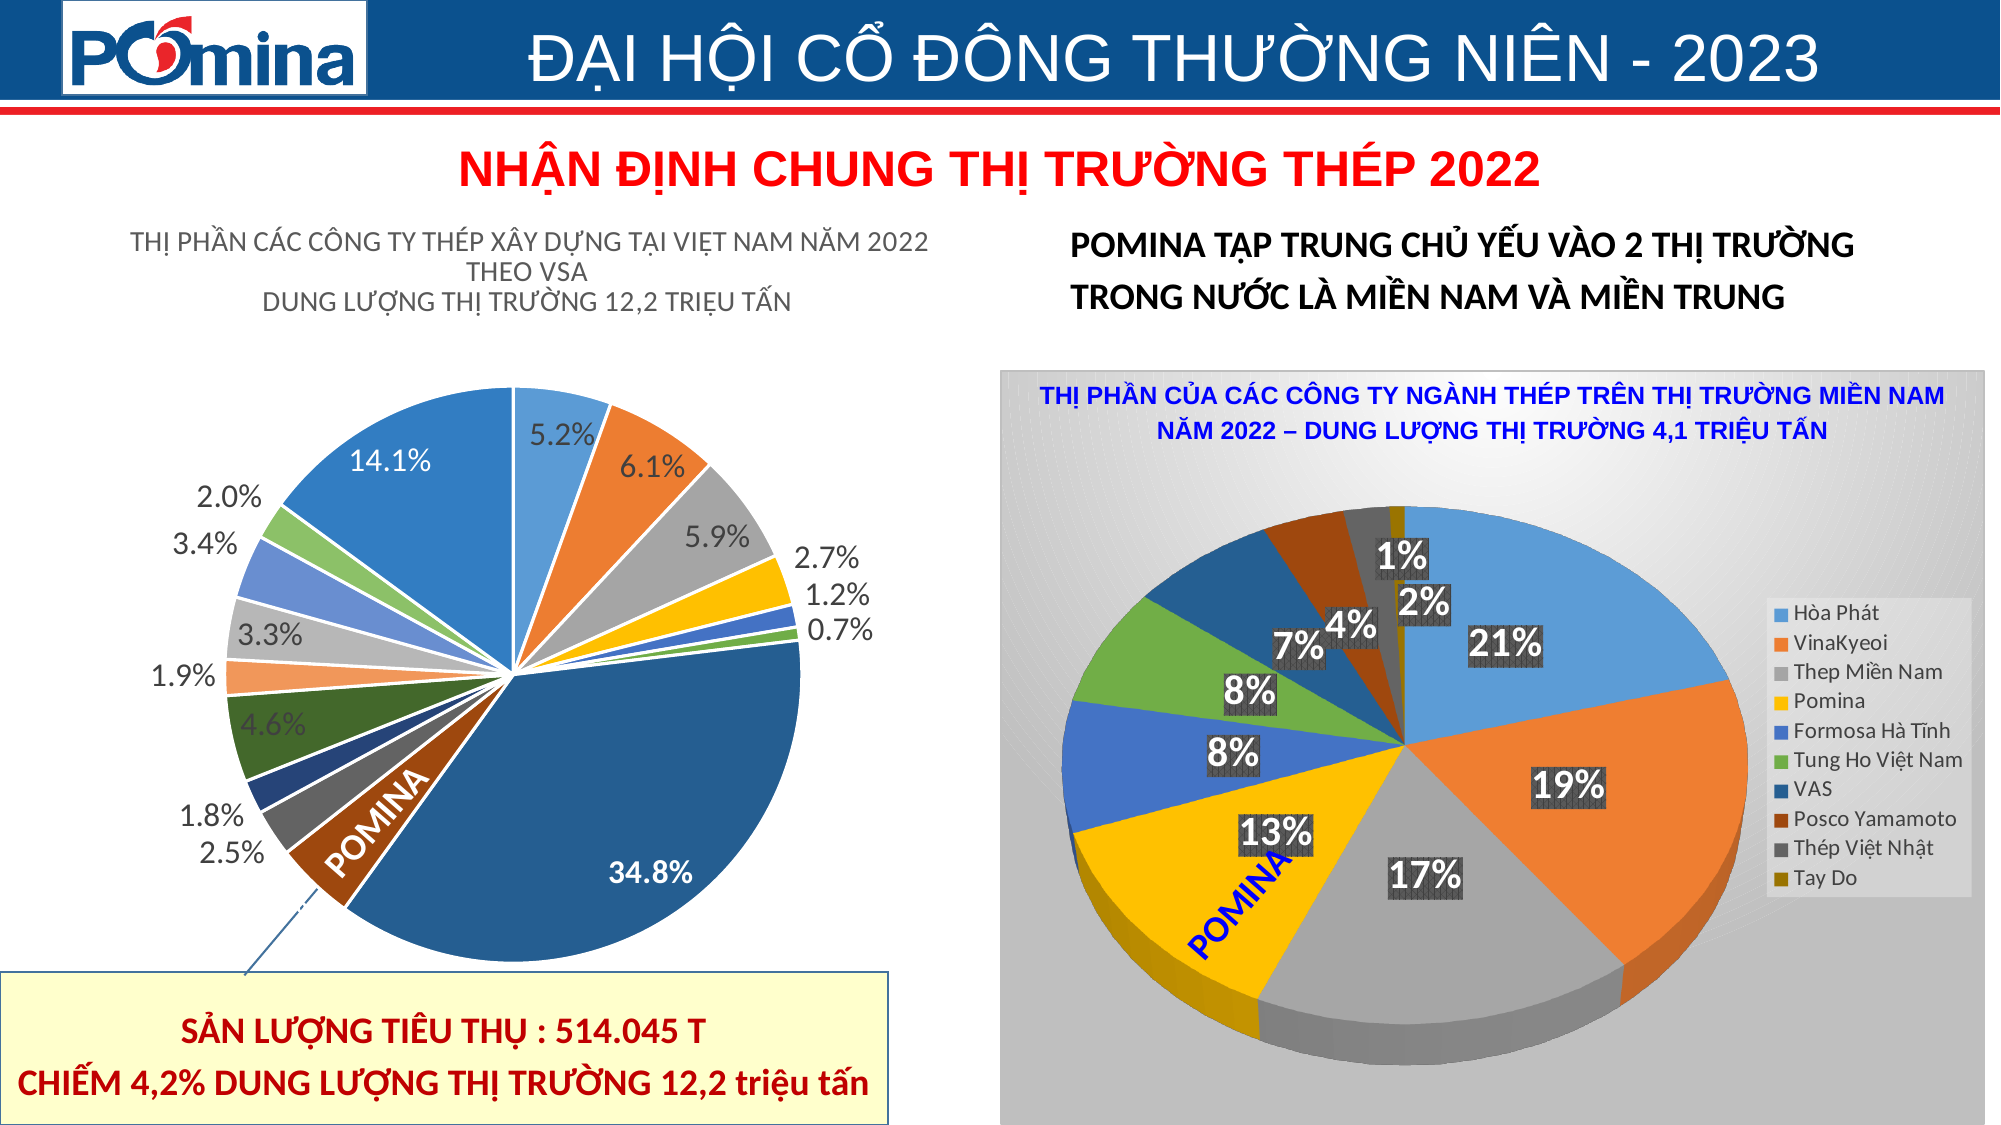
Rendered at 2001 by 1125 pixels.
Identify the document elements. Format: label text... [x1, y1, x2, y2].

chart [0, 116, 1985, 1125]
text_box SẢN LƯỢNG TIÊU THỤ : 514.045 T CHIẾM 4,2% DUNG LƯỢNG THỊ TRƯỜNG 12,2 triệu tấn [0, 1035, 888, 1111]
text_box THỊ PHẦN CỦA CÁC CÔNG TY NGÀNH THÉP TRÊN THỊ TRƯỜNG MIỀN NAM NĂM 2022 – DUNG LƯỢNG THỊ TRƯỜNG 4,1 TRIỆU TẤN [1027, 366, 1986, 453]
text_box NHẬN ĐỊNH CHUNG THỊ TRƯỜNG THÉP 2022 [1027, 129, 2000, 204]
text_box POMINA TẬP TRUNG CHỦ YẾU VÀO 2 THỊ TRƯỜNG TRONG NƯỚC LÀ MIỀN NAM VÀ MIỀN TRUNG [1055, 206, 1871, 325]
text_box [0, 1035, 889, 1125]
picture [0, 0, 2000, 126]
